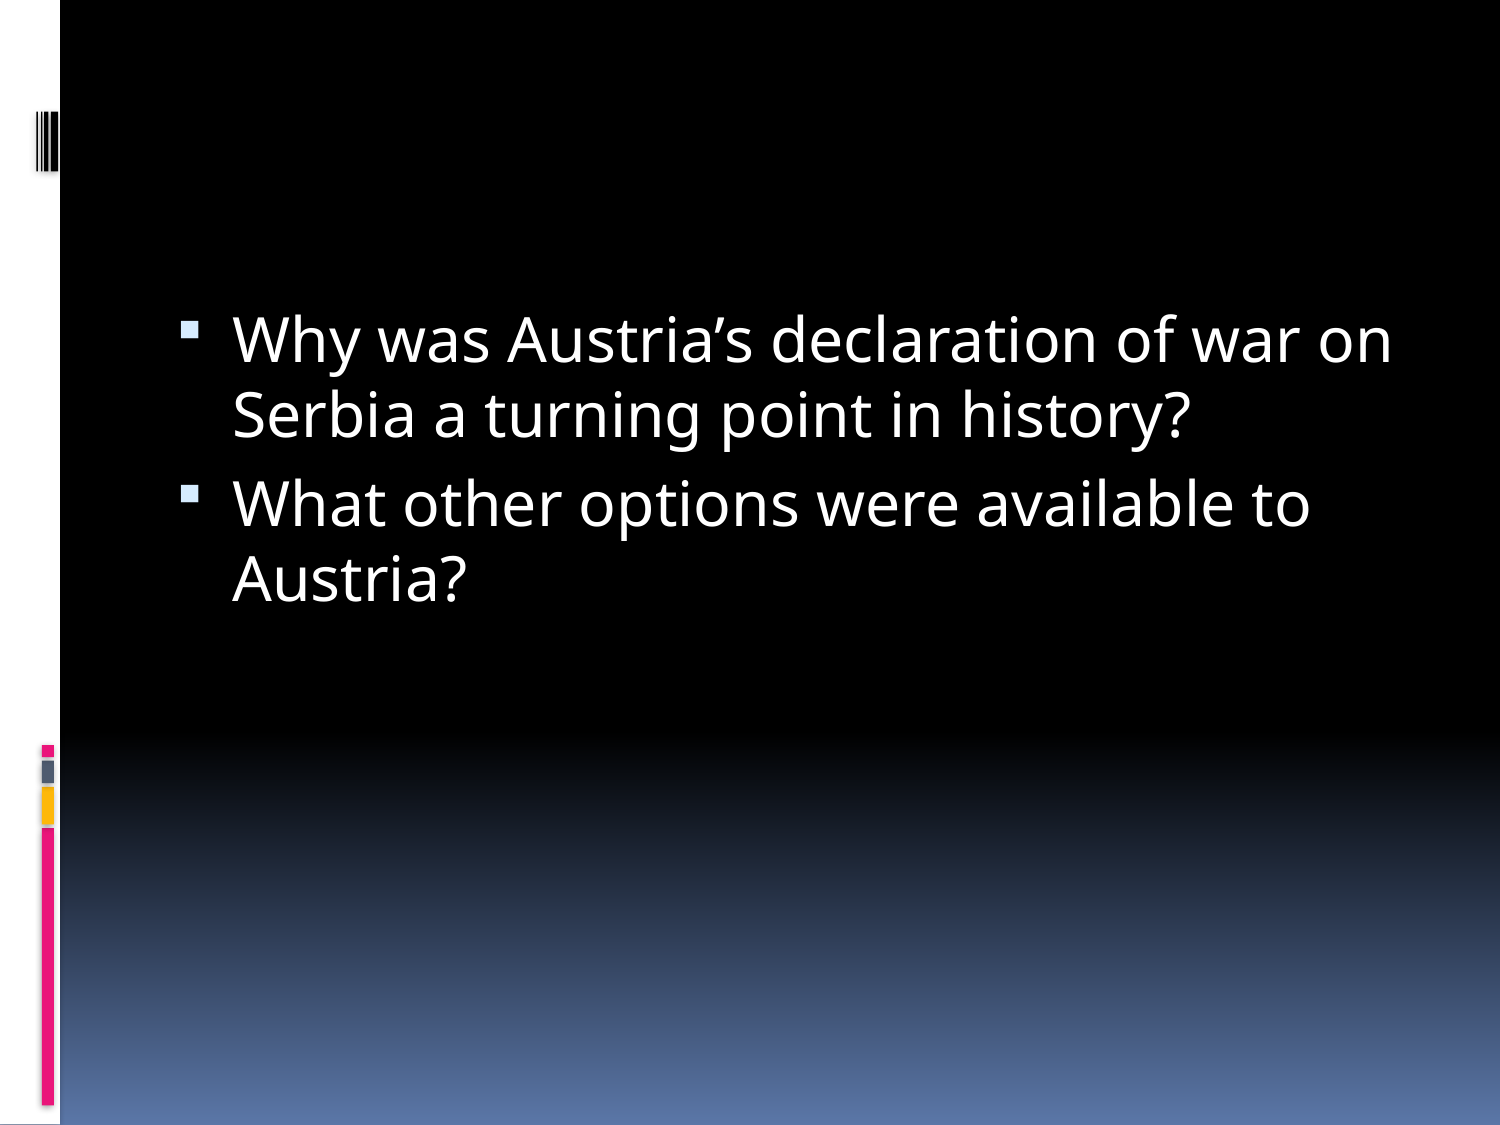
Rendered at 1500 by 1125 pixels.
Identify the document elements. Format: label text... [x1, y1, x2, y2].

list Why was Austria’s declaration of war on Serbia a turning point in history? What other options were available to Austria? [150, 292, 1425, 1043]
